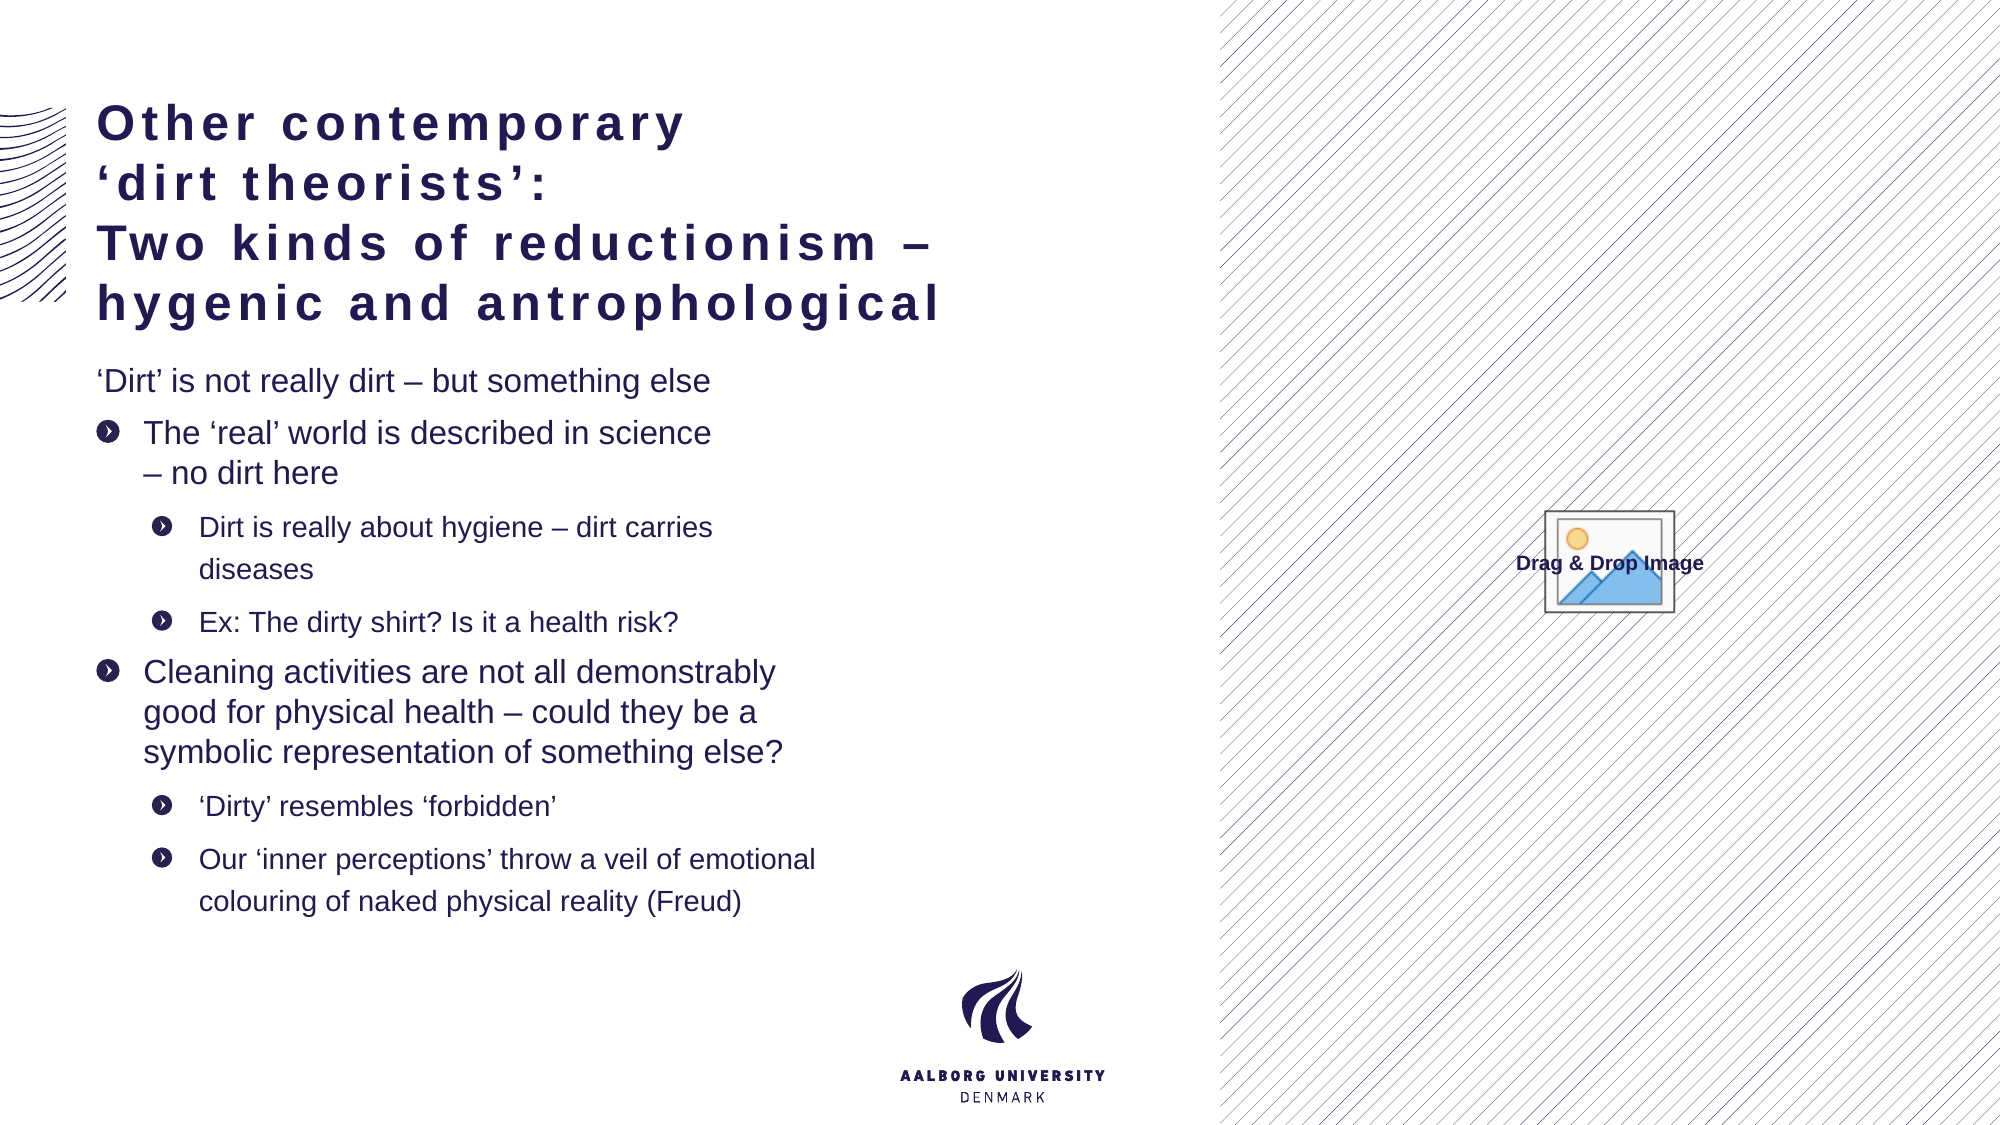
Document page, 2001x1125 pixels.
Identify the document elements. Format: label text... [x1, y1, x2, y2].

list ‘Dirt’ is not really dirt – but something else The ‘real’ world is described in science – no dirt here Dirt is really about hygiene – dirt carries diseases Ex: The dirty shirt? Is it a health risk? Cleaning activities are not all demonstrably good for physical health – could they be a symbolic representation of something else? ‘Dirty’ resembles ‘forbidden’ Our ‘inner perceptions’ throw a veil of emotional colouring of naked physical reality (Freud) [96, 351, 833, 968]
picture [1220, 0, 2000, 1125]
title Other contemporary ‘dirt theorists’: Two kinds of reductionism – hygenic and antrophological [96, 58, 970, 325]
